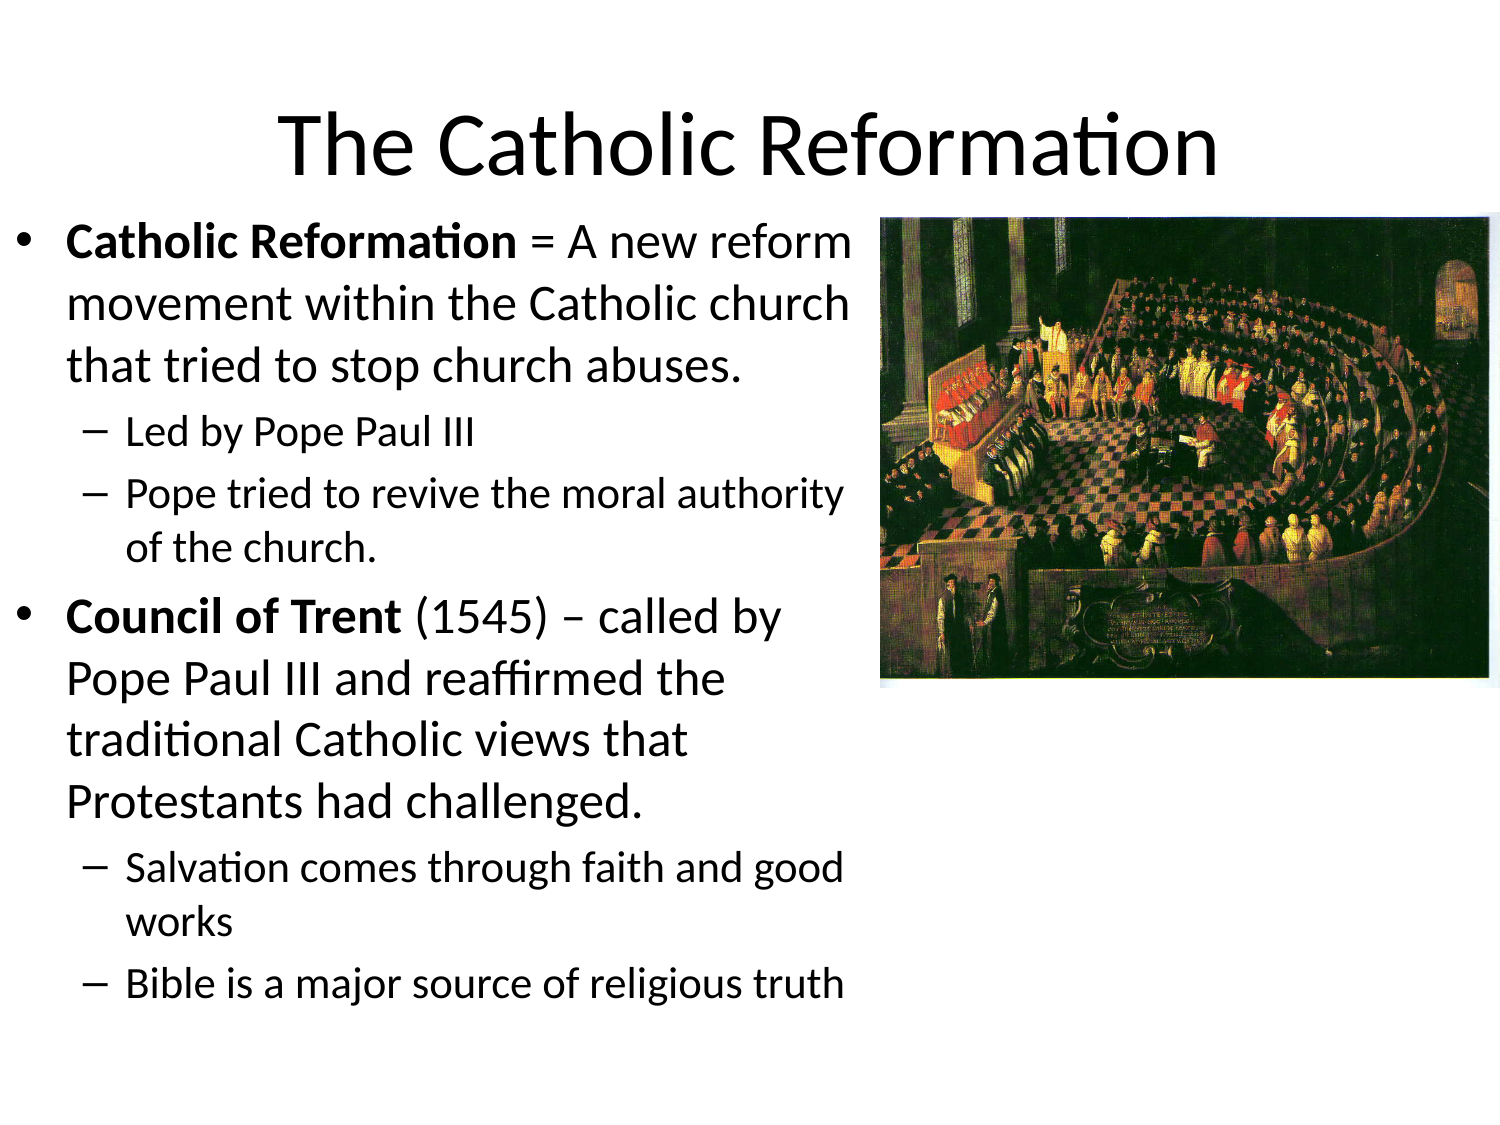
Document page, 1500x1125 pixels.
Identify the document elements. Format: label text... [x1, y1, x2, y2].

list Catholic Reformation = A new reform movement within the Catholic church that tried to stop church abuses. Led by Pope Paul III Pope tried to revive the moral authority of the church. Council of Trent (1545) – called by Pope Paul III and reaffirmed the traditional Catholic views that Protestants had challenged. Salvation comes through faith and good works Bible is a major source of religious truth [0, 200, 875, 1125]
picture [879, 212, 1500, 688]
title The Catholic Reformation [75, 45, 1425, 214]
